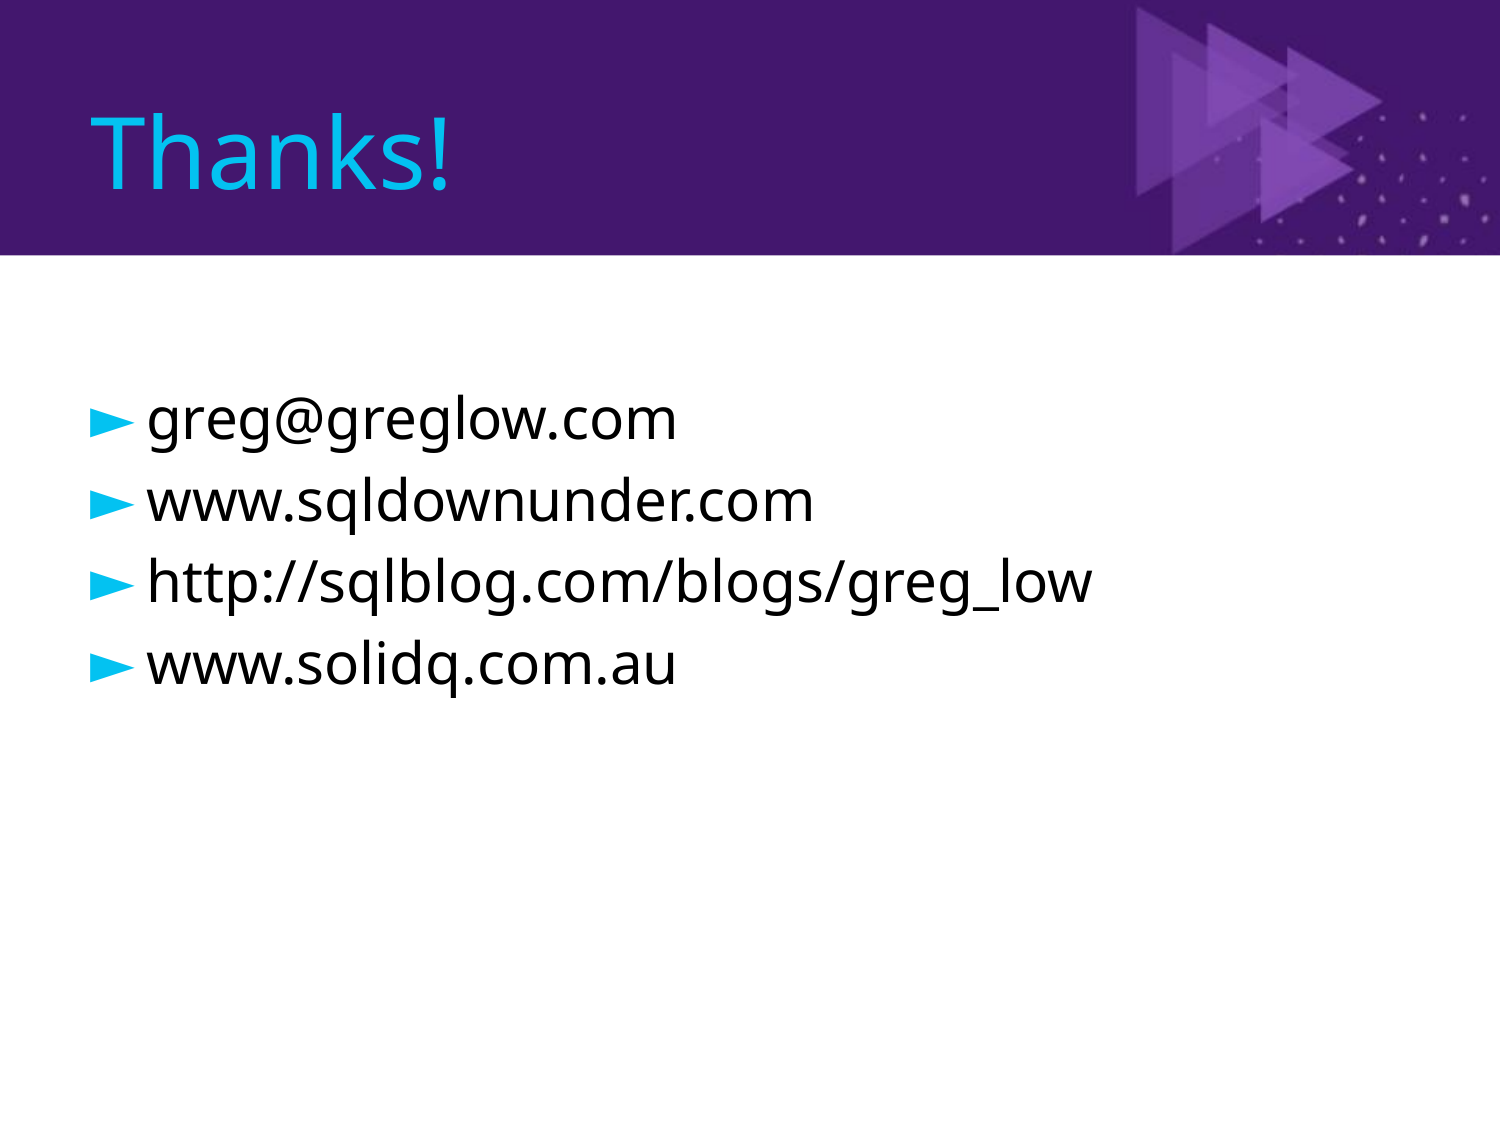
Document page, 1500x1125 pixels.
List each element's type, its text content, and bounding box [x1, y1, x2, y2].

title Thanks! [75, 56, 1425, 244]
picture [0, 0, 1500, 255]
list greg@greglow.com www.sqldownunder.com http://sqlblog.com/blogs/greg_low www.solidq.com.au [75, 373, 1425, 1005]
